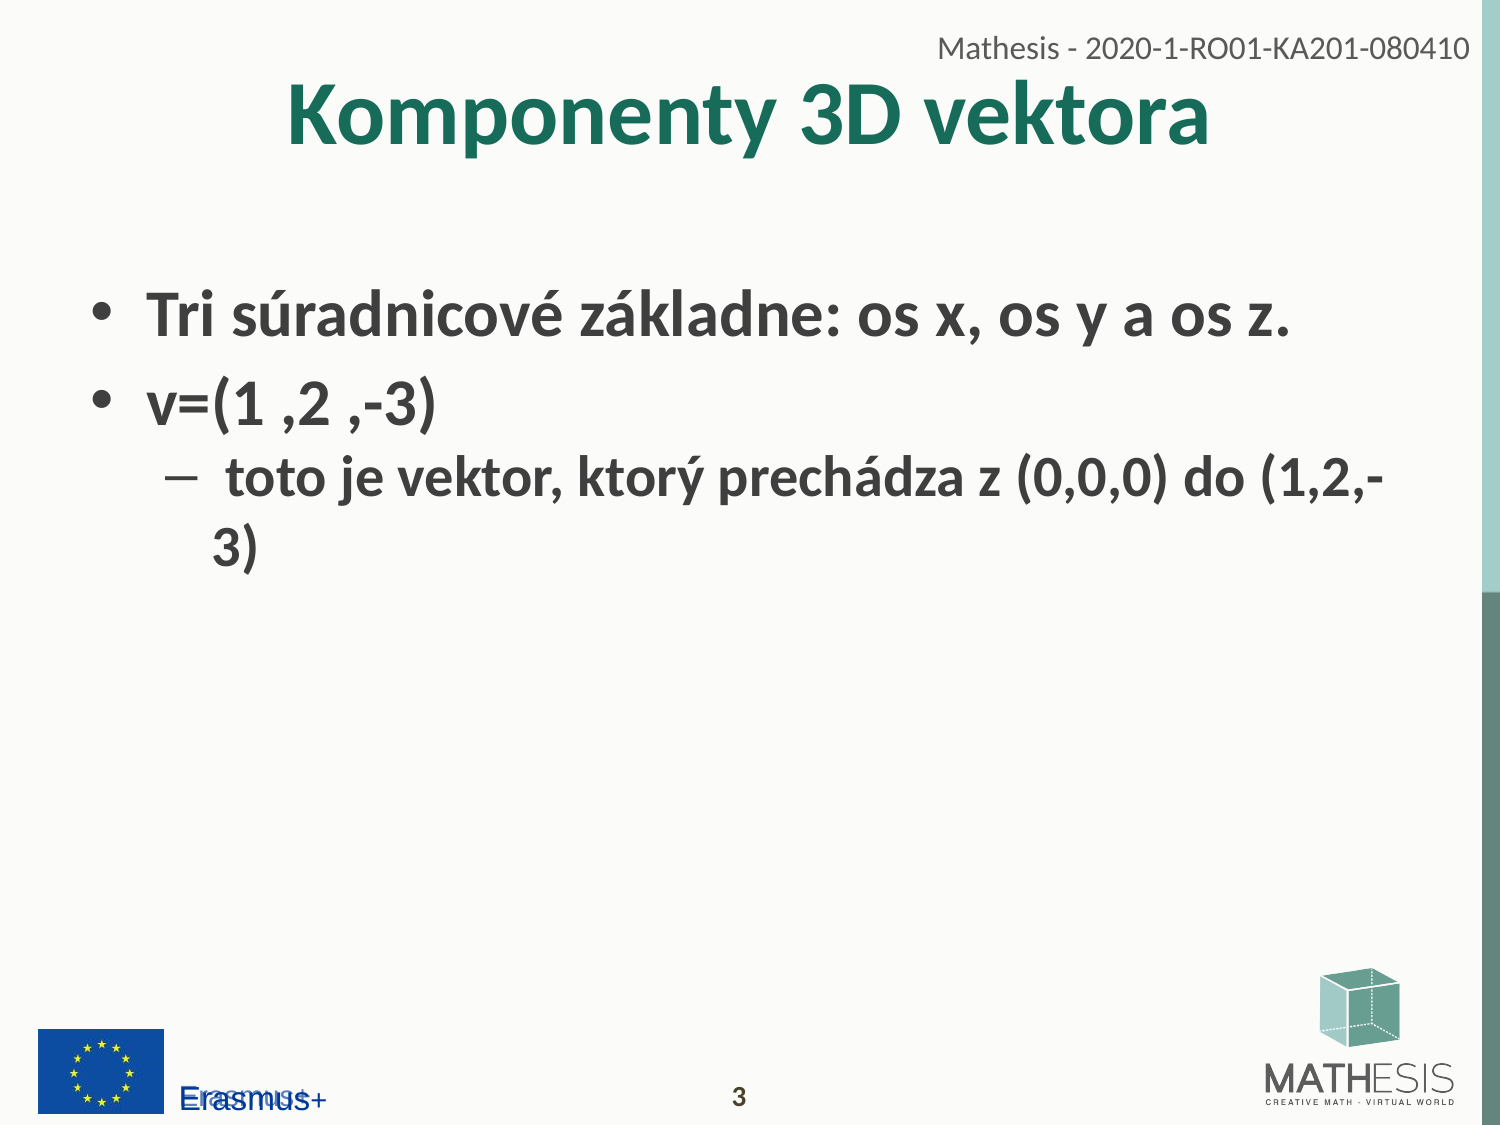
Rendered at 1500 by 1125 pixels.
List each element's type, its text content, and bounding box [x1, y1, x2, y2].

list Tri súradnicové základne: os x, os y a os z. v=(1 ,2 ,-3) toto je vektor, ktorý prechádza z (0,0,0) do (1,2,-3) [75, 262, 1425, 1005]
picture [38, 1029, 164, 1114]
title Komponenty 3D vektora [75, 45, 1425, 233]
